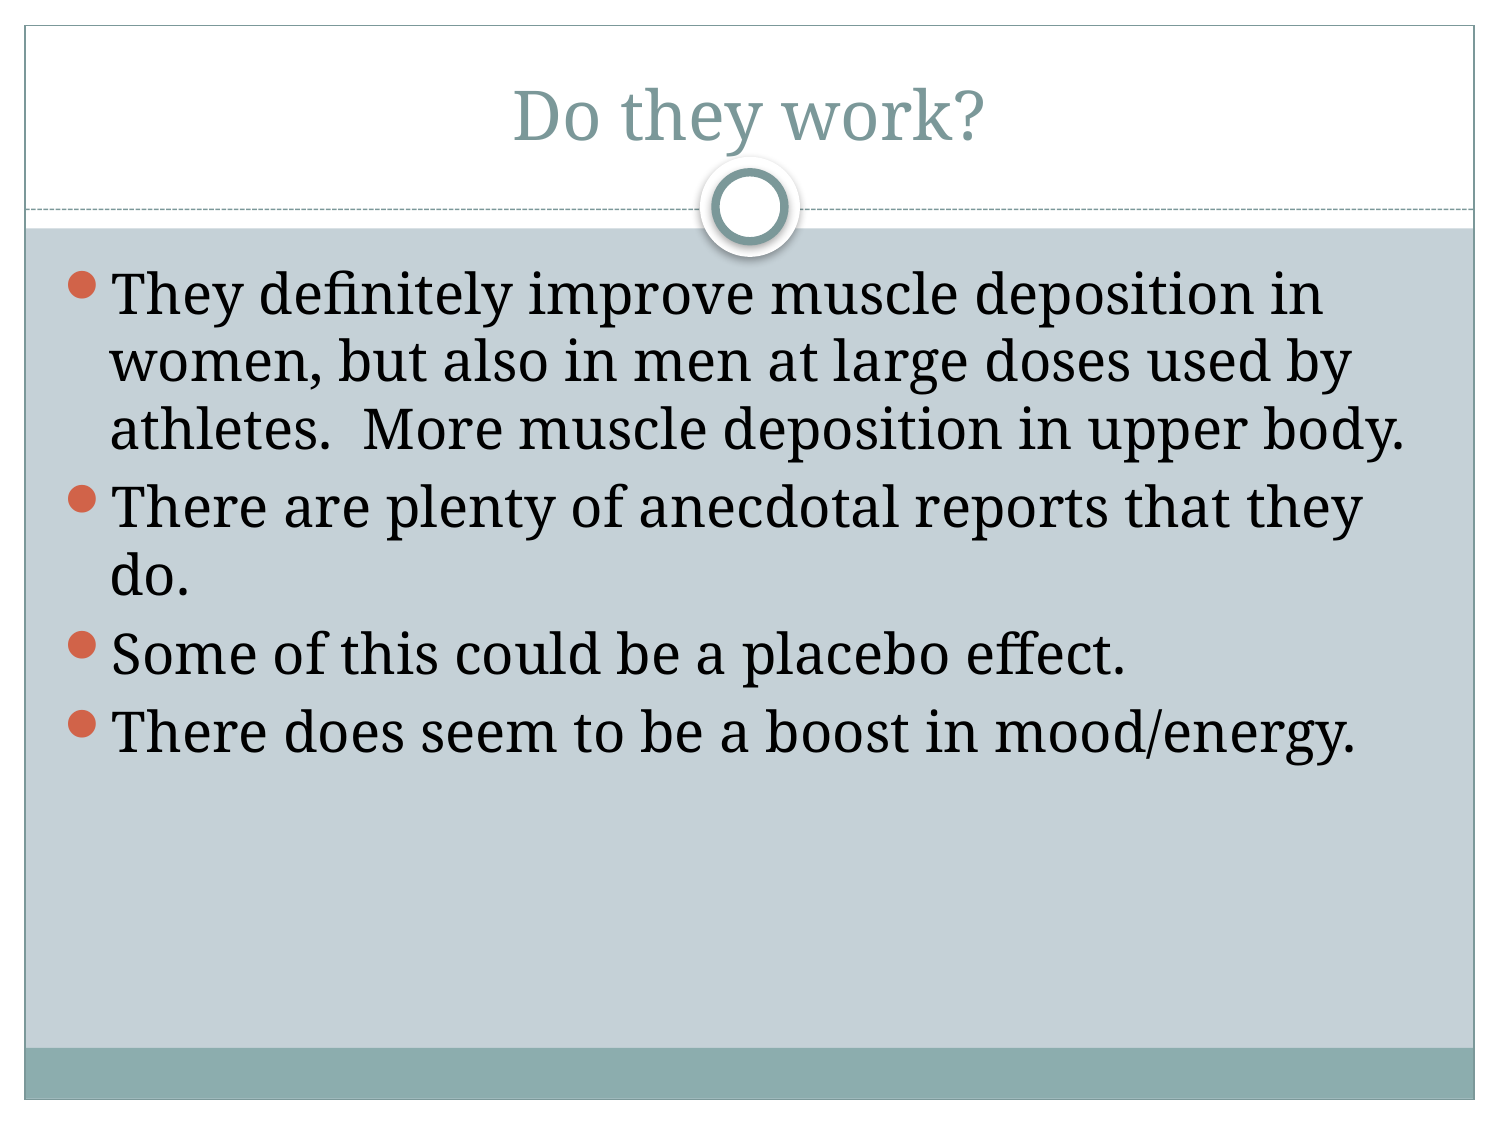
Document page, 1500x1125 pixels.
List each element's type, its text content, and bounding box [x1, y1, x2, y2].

title Do they work? [49, 37, 1450, 162]
list They definitely improve muscle deposition in women, but also in men at large doses used by athletes. More muscle deposition in upper body. There are plenty of anecdotal reports that they do. Some of this could be a placebo effect. There does seem to be a boost in mood/energy. [49, 250, 1445, 1001]
